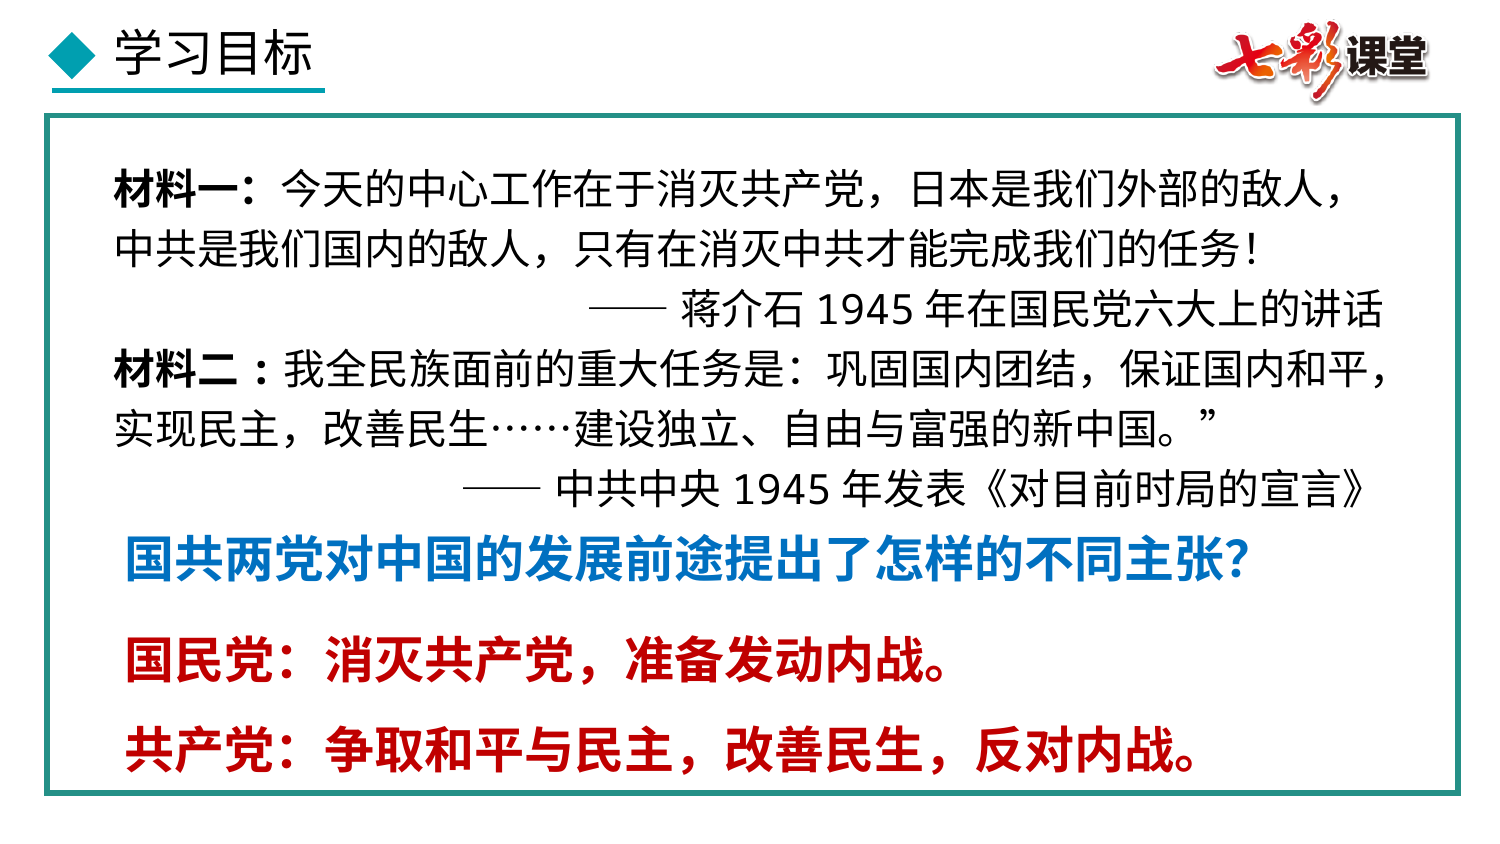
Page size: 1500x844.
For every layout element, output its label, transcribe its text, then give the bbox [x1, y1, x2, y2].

text_box 材料一：今天的中心工作在于消灭共产党，日本是我们外部的敌人，中共是我们国内的敌人，只有在消灭中共才能完成我们的任务！ ——蒋介石1945年在国民党六大上的讲话 材料二:我全民族面前的重大任务是：巩固国内团结，保证国内和平，实现民主，改善民生……建设独立、自由与富强的新中国。” ——中共中央1945年发表《对目前时局的宣言》 [102, 147, 1396, 519]
text_box 国民党：消灭共产党，准备发动内战。 共产党：争取和平与民主，改善民生，反对内战。 [113, 593, 1374, 785]
text_box 国共两党对中国的发展前途提出了怎样的不同主张？ [113, 522, 1415, 594]
picture [1210, 15, 1434, 106]
